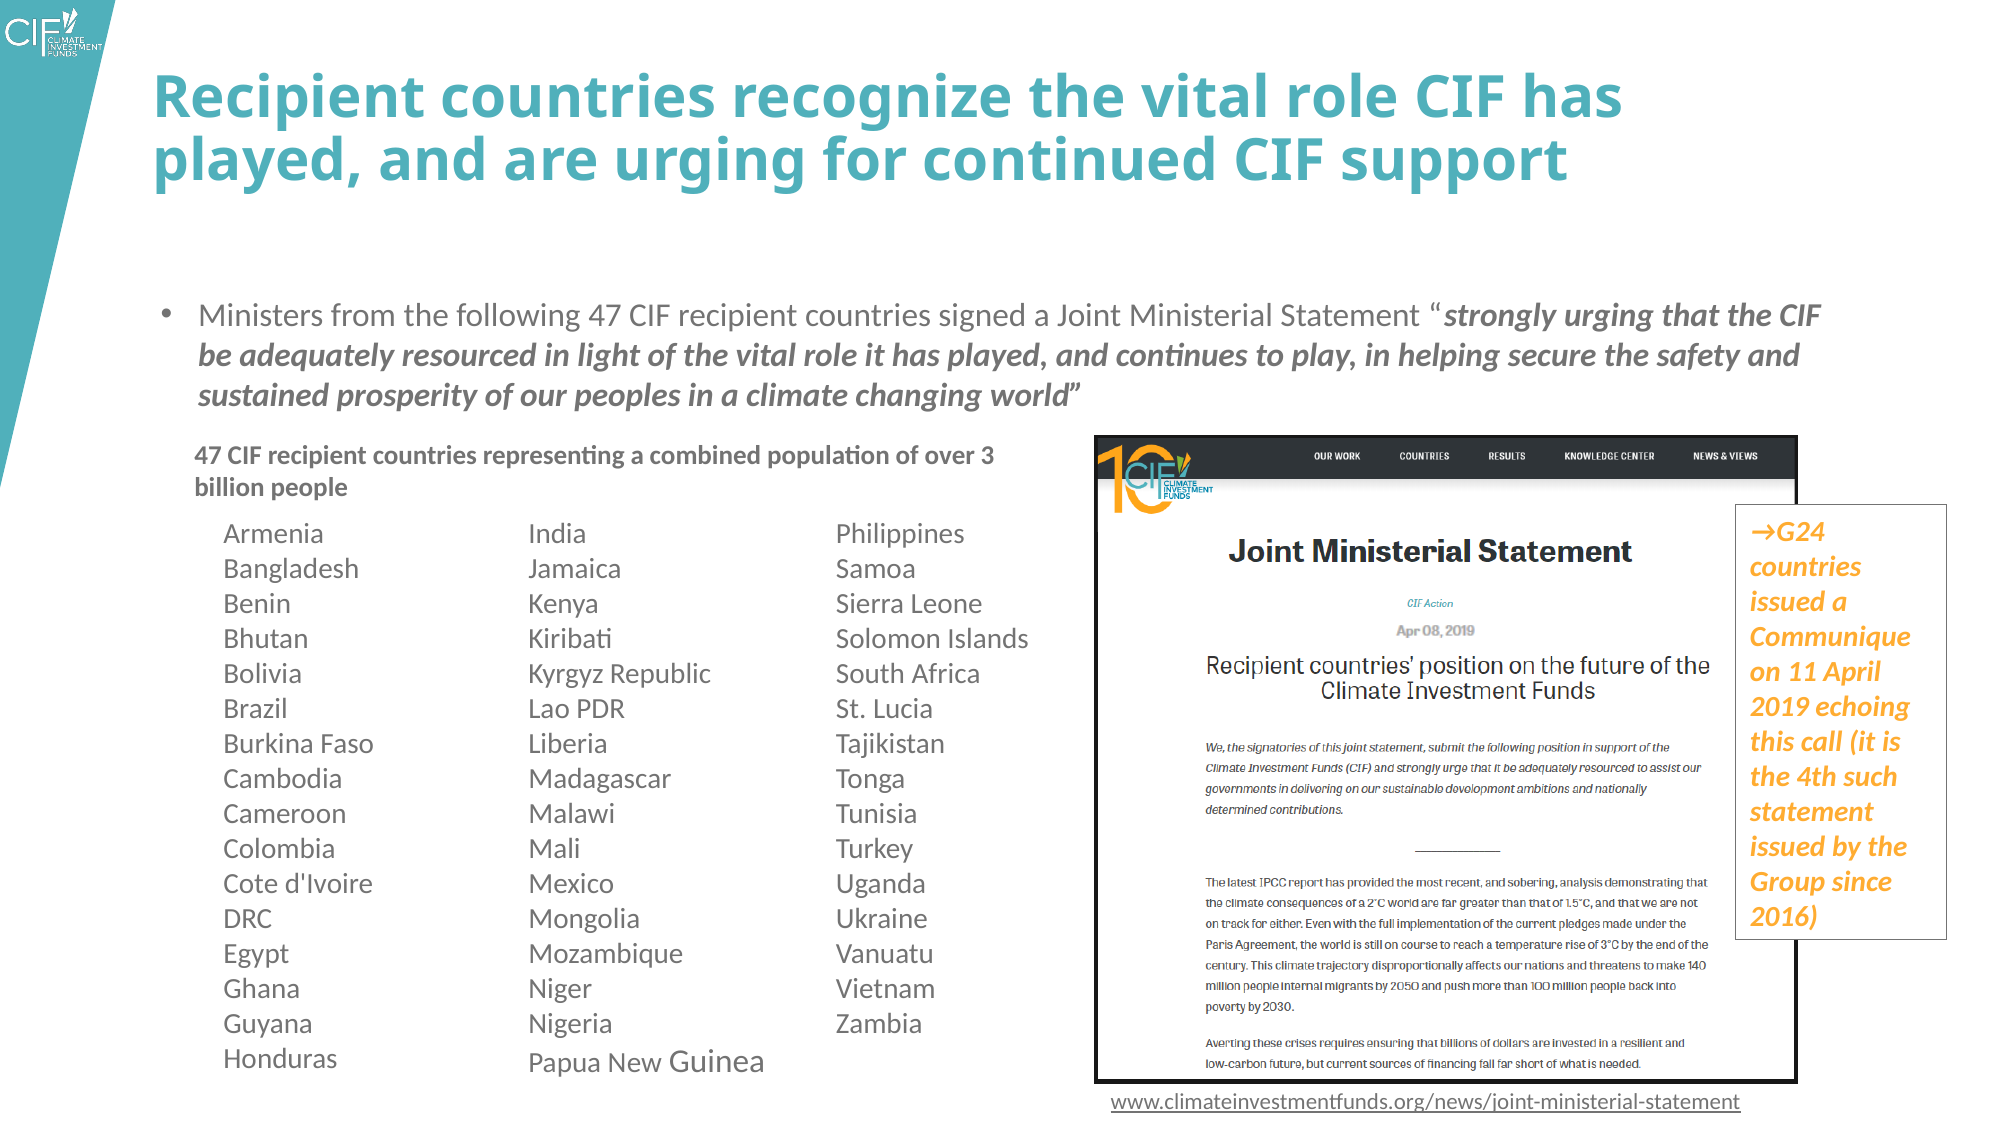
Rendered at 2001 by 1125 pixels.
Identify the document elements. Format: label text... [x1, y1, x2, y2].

title Recipient countries recognize the vital role CIF has played, and are urging for continued CIF support [137, 59, 1863, 278]
list Ministers from the following 47 CIF recipient countries signed a Joint Ministerial Statement “strongly urging that the CIF be adequately resourced in light of the vital role it has played, and continues to play, in helping secure the safety and sustained prosperity of our peoples in a climate changing world” [145, 285, 1842, 400]
text_box Philippines Samoa Sierra Leone Solomon Islands South Africa St. Lucia Tajikistan Tonga Tunisia Turkey Uganda Ukraine Vanuatu Vietnam Zambia [820, 507, 1094, 1047]
text_box India Jamaica Kenya Kiribati Kyrgyz Republic Lao PDR Liberia Madagascar Malawi Mali Mexico Mongolia Mozambique Niger Nigeria Papua New Guinea [513, 510, 789, 1087]
text_box →G24 countries issued a Communique on 11 April 2019 echoing this call (it is the 4th such statement issued by the Group since 2016) [1797, 504, 1947, 940]
text_box Armenia Bangladesh Benin Bhutan Bolivia Brazil Burkina Faso Cambodia Cameroon Colombia Cote d'Ivoire DRC Egypt Ghana Guyana Honduras [208, 510, 513, 1082]
text_box www.climateinvestmentfunds.org/news/joint-ministerial-statement [1095, 1079, 1875, 1122]
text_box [1095, 437, 1797, 1089]
text_box 47 CIF recipient countries representing a combined population of over 3 billion people [179, 429, 1032, 510]
